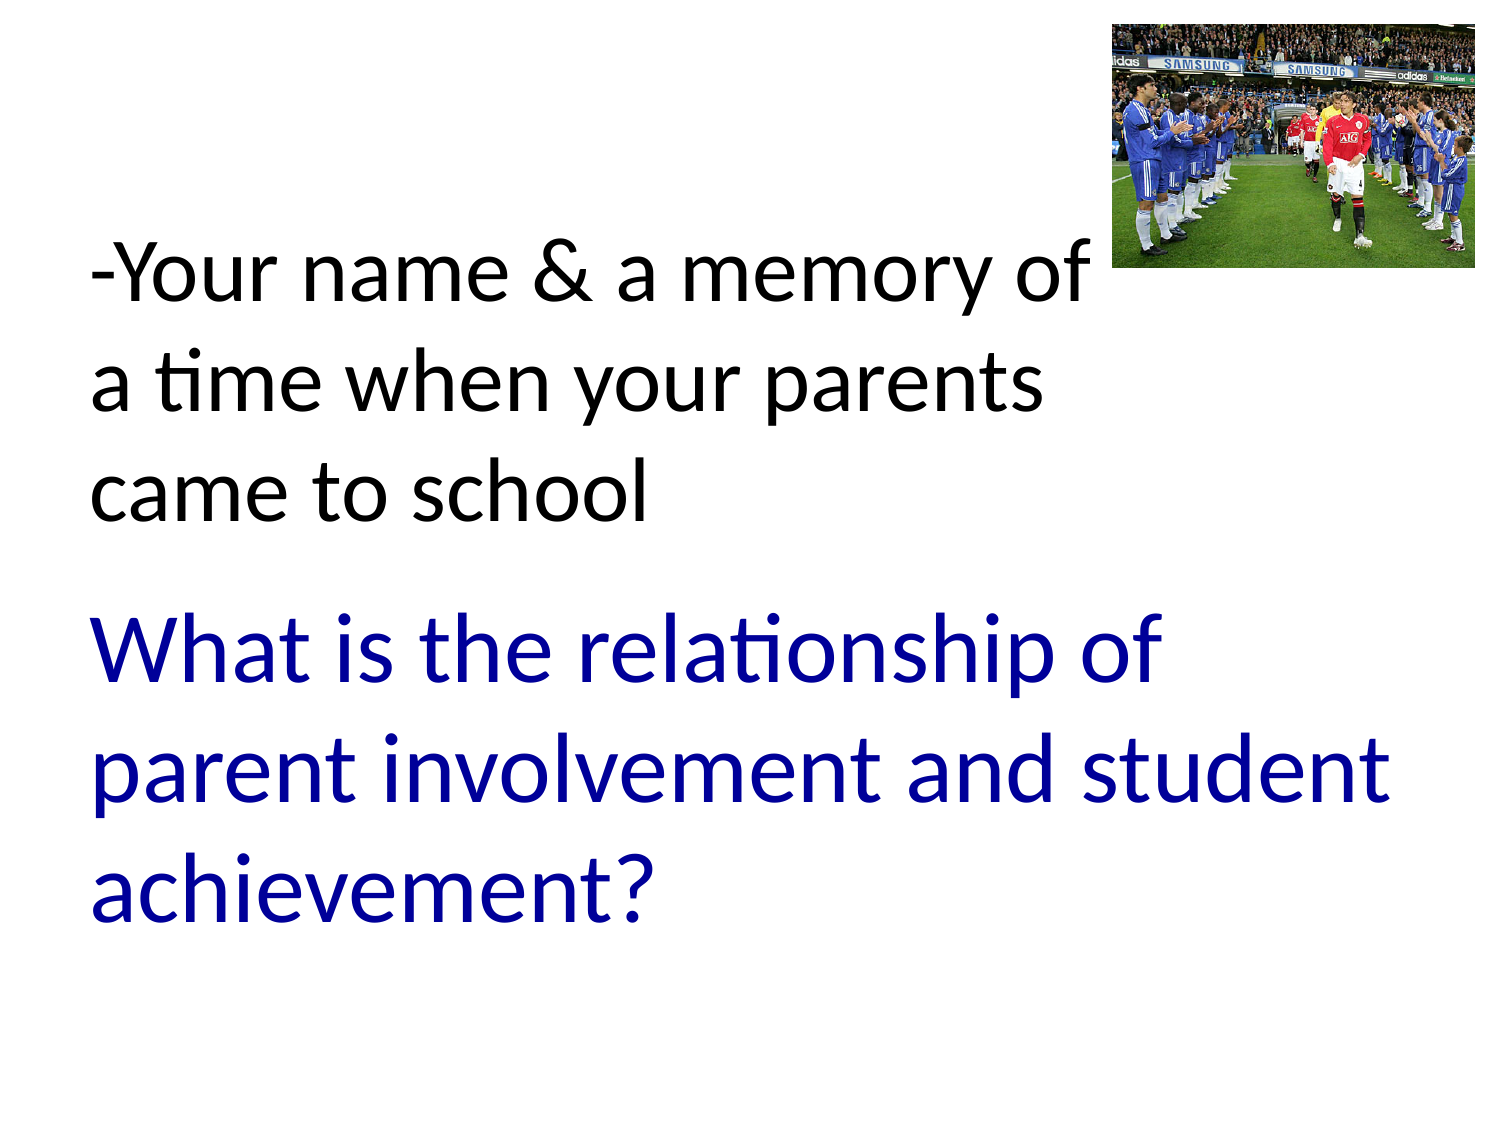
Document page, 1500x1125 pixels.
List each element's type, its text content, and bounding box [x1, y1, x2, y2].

text_box -Your name & a memory of a time when your parents came to school [74, 202, 1138, 548]
text_box What is the relationship of parent involvement and student achievement? [75, 575, 1450, 950]
picture [1112, 24, 1476, 268]
